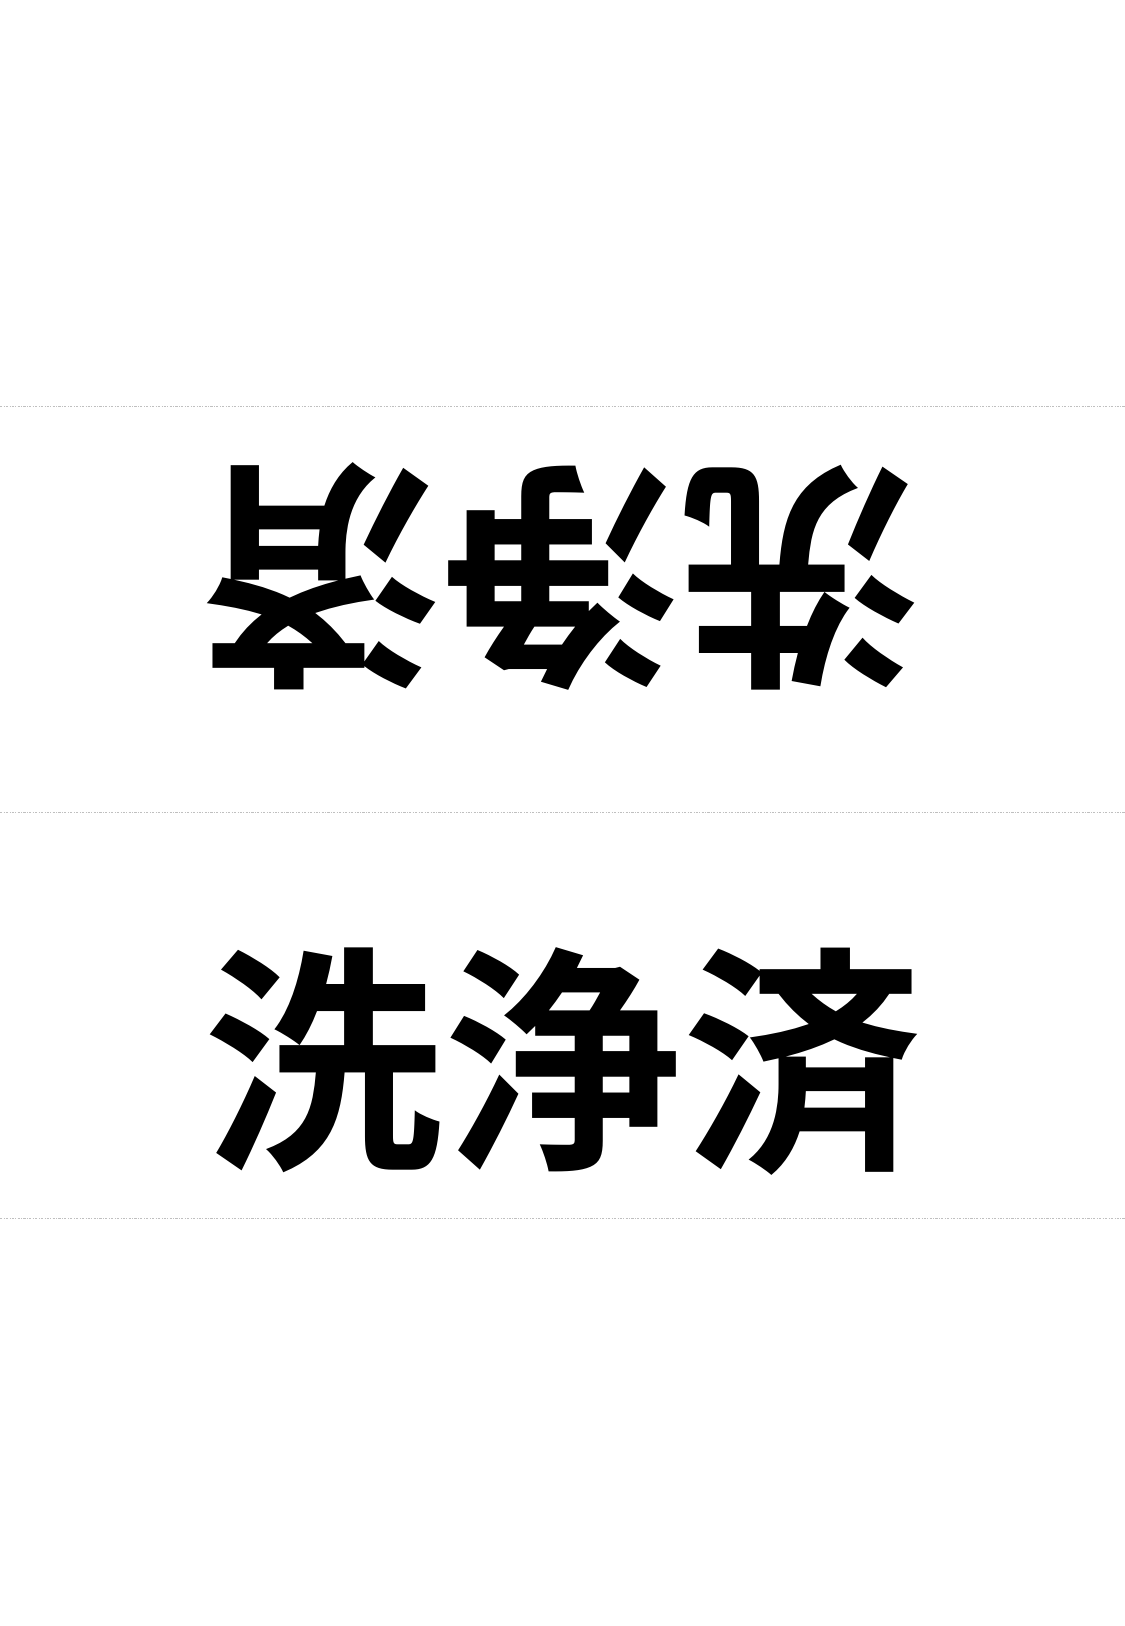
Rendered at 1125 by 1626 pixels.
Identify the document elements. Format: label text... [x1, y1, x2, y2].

text_box 洗浄済 [188, 904, 937, 1207]
text_box 洗浄済 [188, 431, 937, 734]
